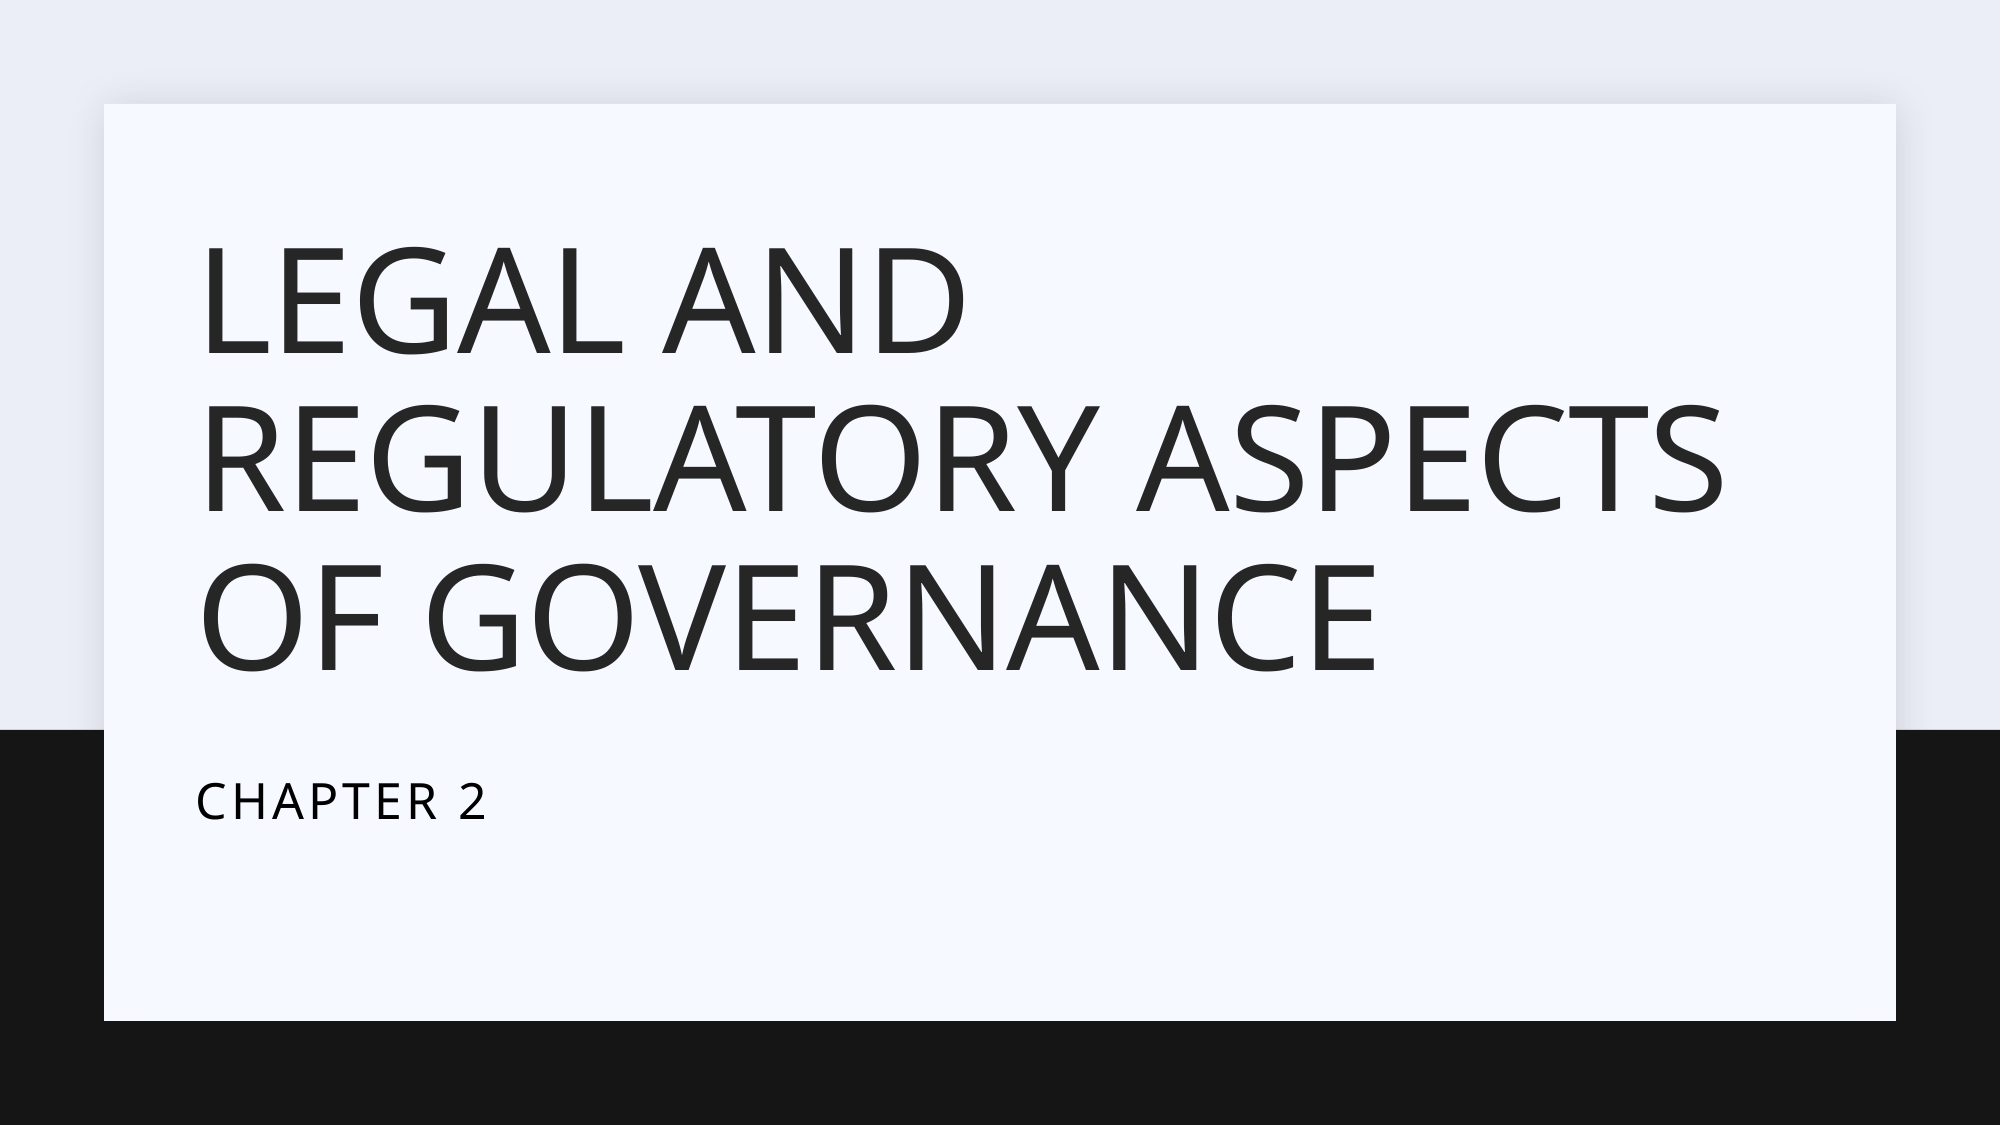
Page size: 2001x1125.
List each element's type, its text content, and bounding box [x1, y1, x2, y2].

subtitle Chapter 2 [180, 761, 1831, 950]
title Legal and regulatory aspects of governance [180, 124, 1830, 710]
